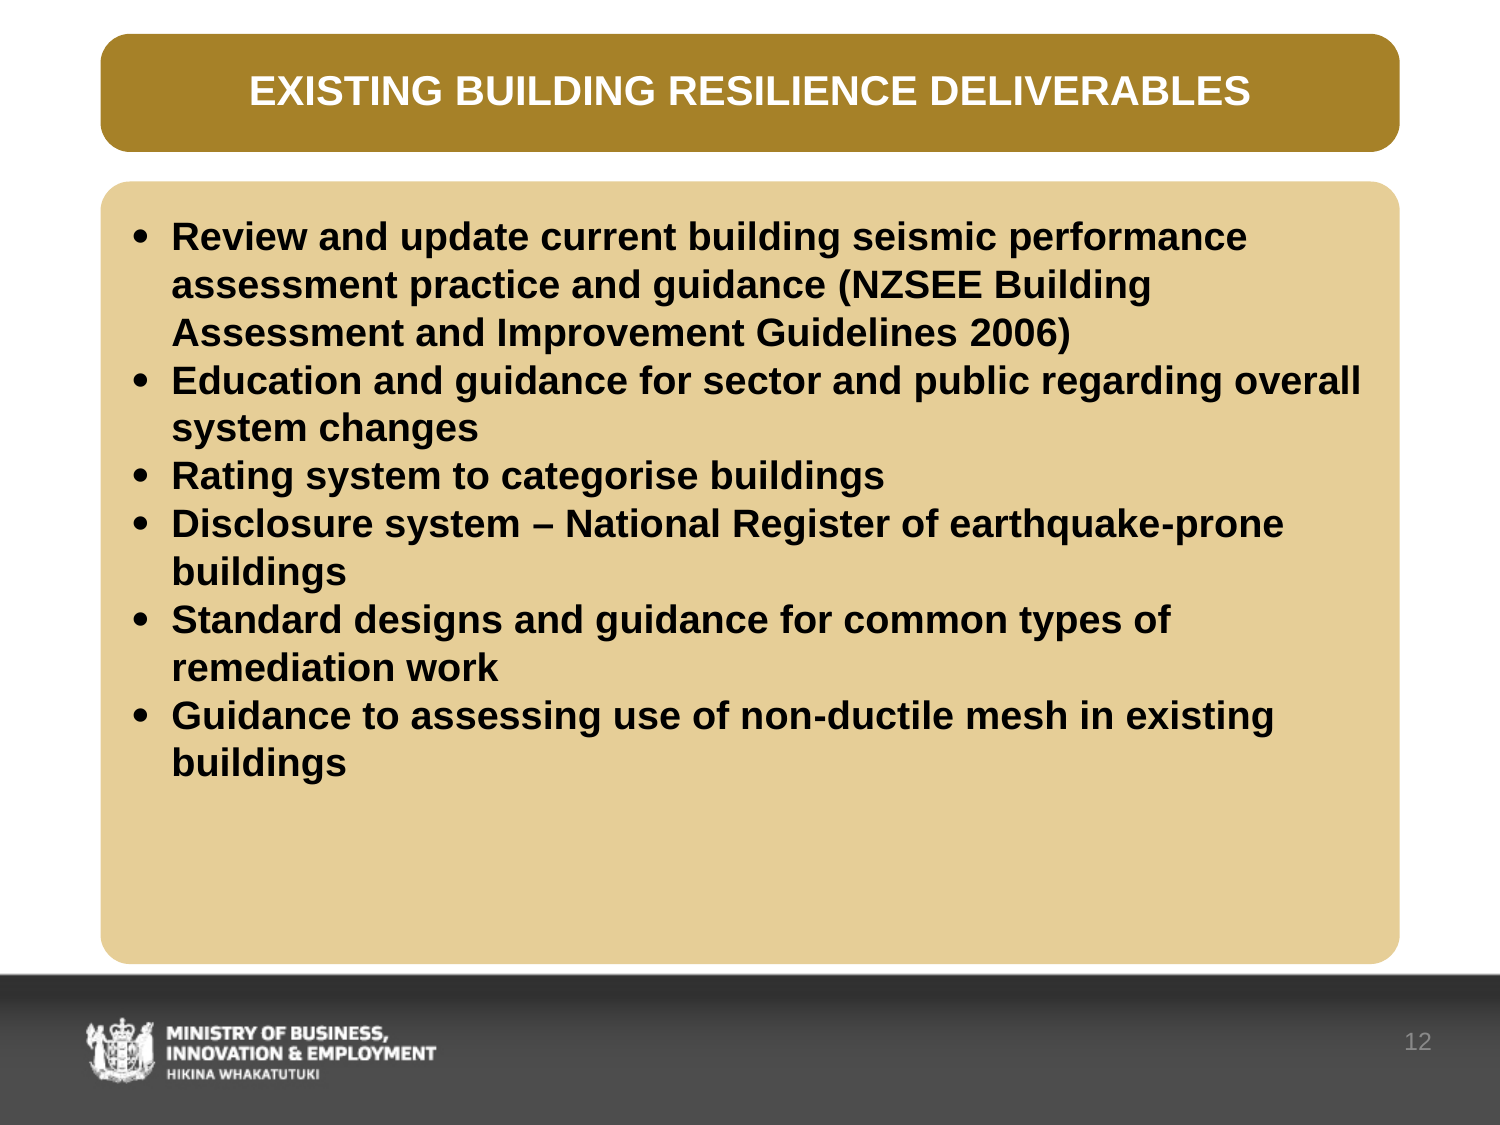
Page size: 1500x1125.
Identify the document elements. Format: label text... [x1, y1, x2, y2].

picture [0, 0, 1500, 1125]
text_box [97, 30, 1403, 968]
text_box 12 [1096, 1010, 1447, 1071]
